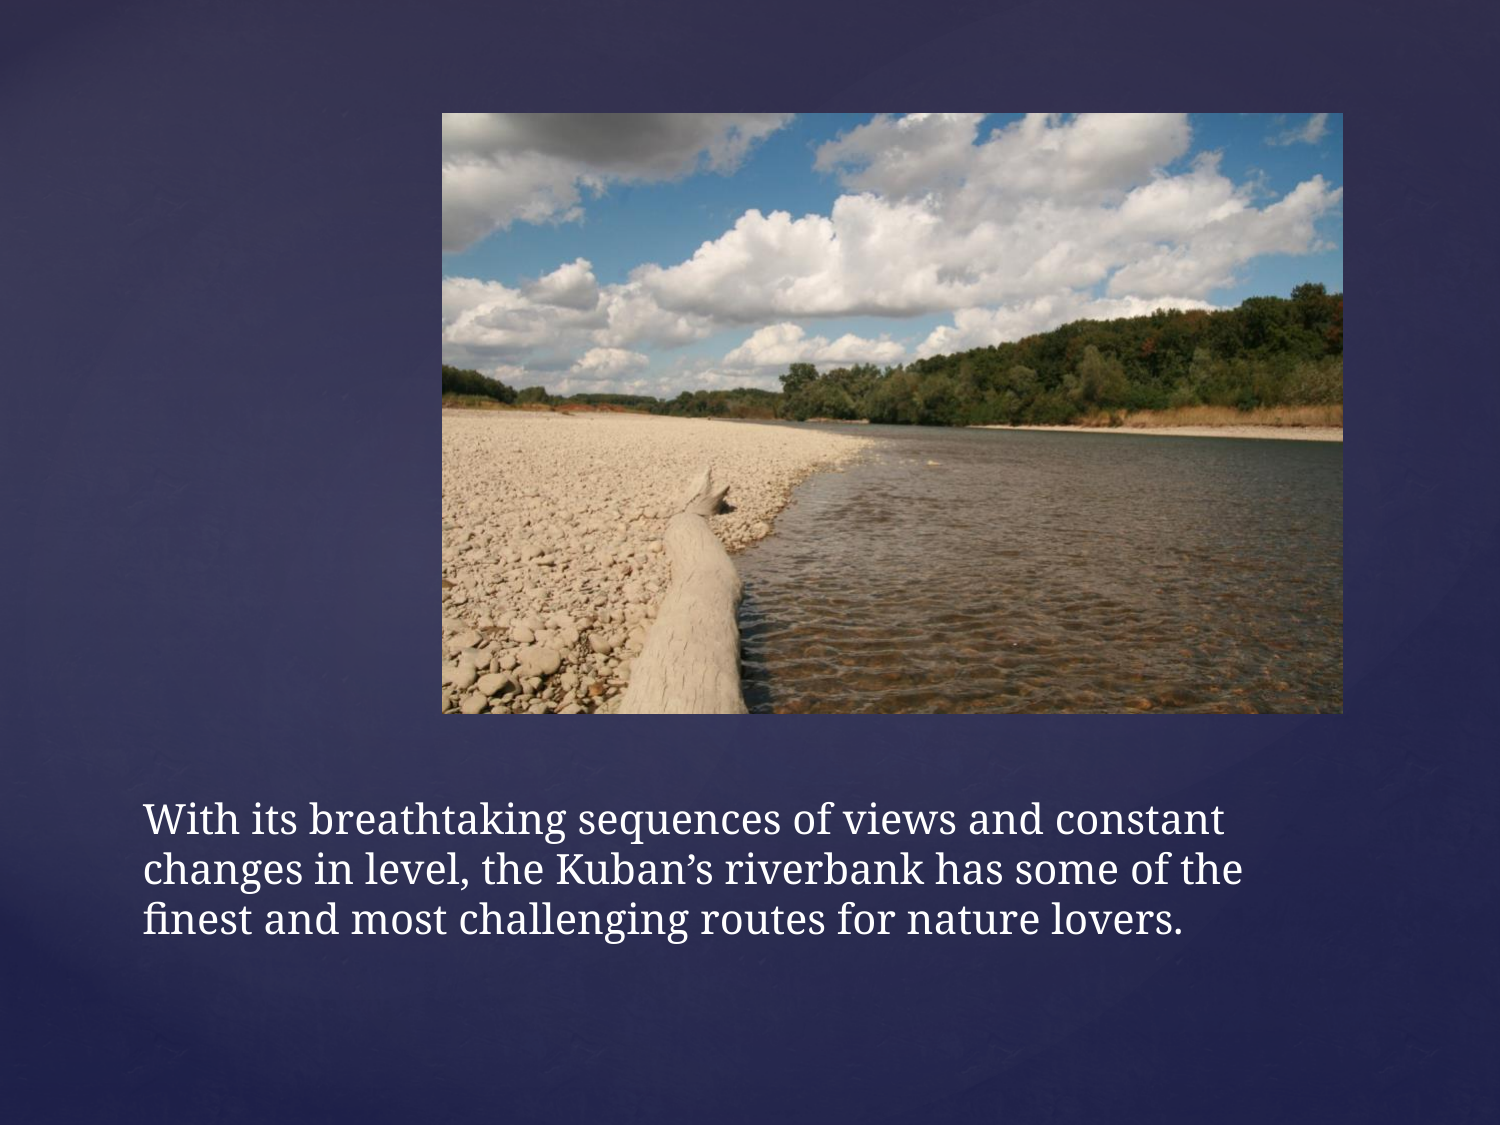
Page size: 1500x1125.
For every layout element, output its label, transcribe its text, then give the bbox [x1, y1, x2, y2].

title With its breathtaking sequences of views and constant changes in level, the Kuban’s riverbank has some of the finest and most challenging routes for nature lovers. [127, 800, 1365, 950]
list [442, 113, 1344, 715]
